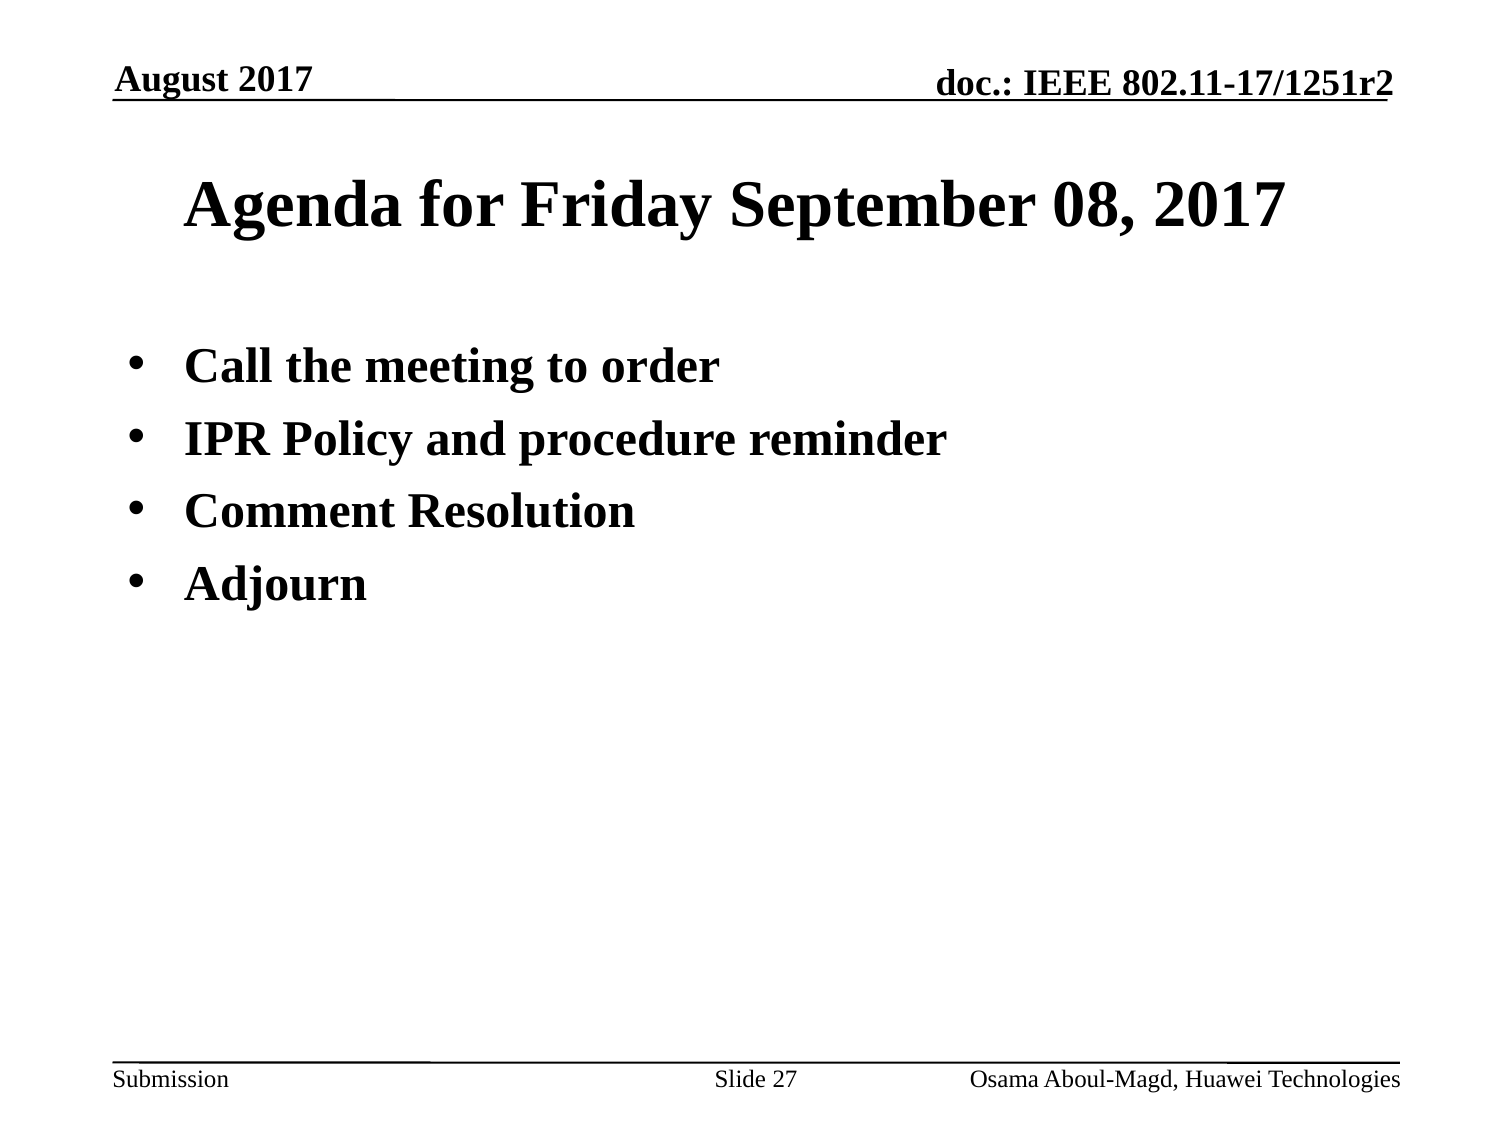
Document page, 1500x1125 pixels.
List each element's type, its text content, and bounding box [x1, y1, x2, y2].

list Call the meeting to order IPR Policy and procedure reminder Comment Resolution Adjourn [112, 324, 1388, 1000]
footer Osama Aboul-Magd, Huawei Technologies [878, 1061, 1402, 1093]
title Agenda for Friday September 08, 2017 [87, 112, 1402, 288]
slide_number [114, 54, 423, 100]
slide_number Slide 27 [712, 1061, 800, 1123]
